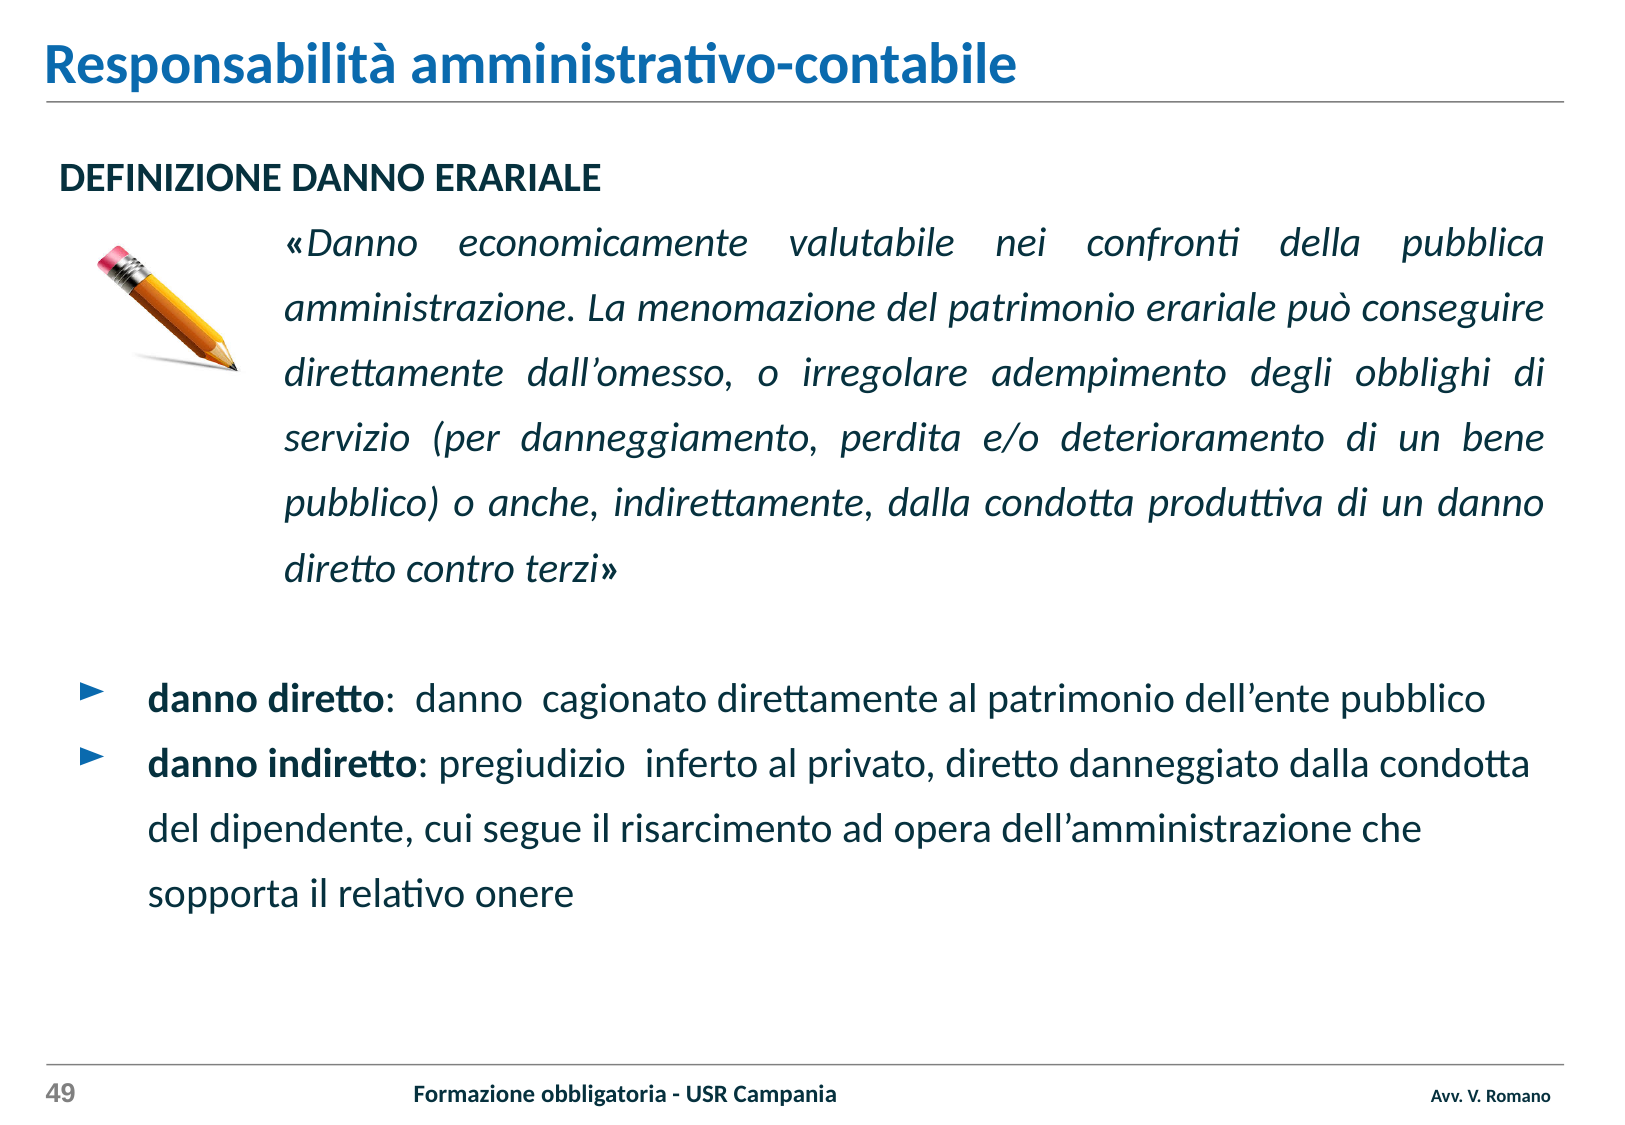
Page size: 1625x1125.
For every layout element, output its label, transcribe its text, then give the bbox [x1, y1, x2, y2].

picture [97, 243, 246, 376]
text_box Responsabilità amministrativo-contabile [44, 24, 1561, 91]
text_box DEFINIZIONE DANNO ERARIALE «Danno economicamente valutabile nei confronti della pubblica amministrazione. La menomazione del patrimonio erariale può conseguire direttamente dall’omesso, o irregolare adempimento degli obblighi di servizio (per danneggiamento, perdita e/o deterioramento di un bene pubblico) o anche, indirettamente, dalla condotta produttiva di un danno diretto contro terzi» danno diretto: danno cagionato direttamente al patrimonio dell’ente pubblico danno indiretto: pregiudizio inferto al privato, diretto danneggiato dalla condotta del dipendente, cui segue il risarcimento ad opera dell’amministrazione che sopporta il relativo onere [44, 127, 1561, 994]
